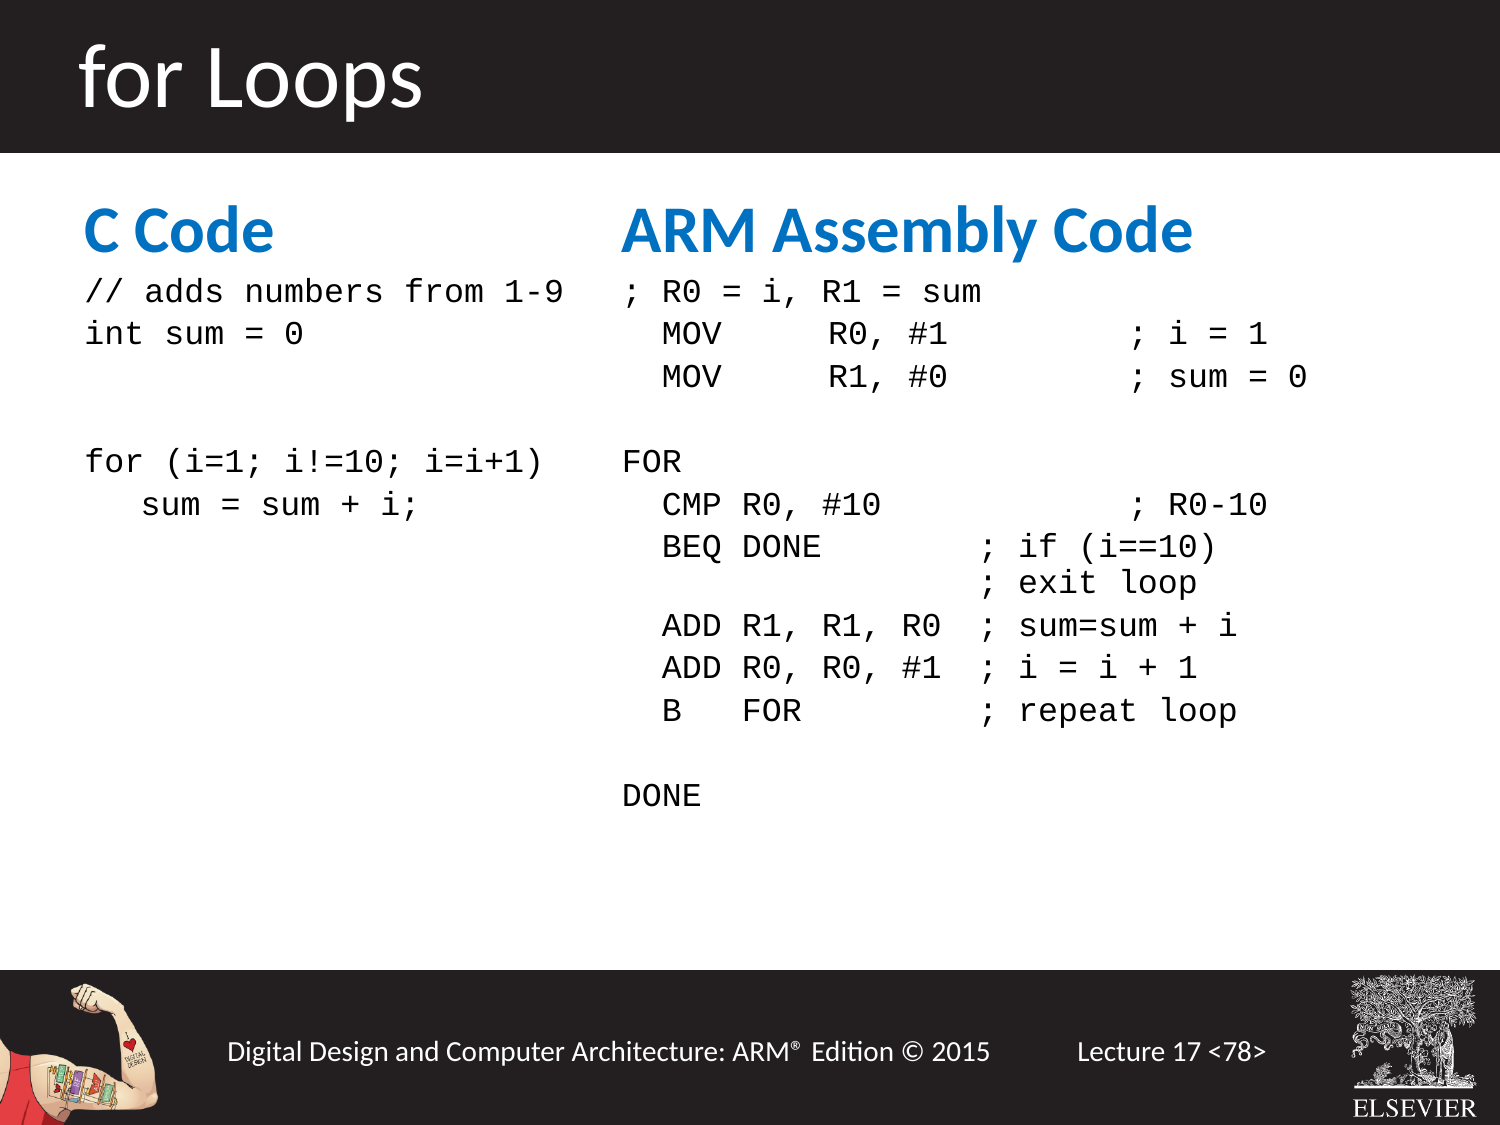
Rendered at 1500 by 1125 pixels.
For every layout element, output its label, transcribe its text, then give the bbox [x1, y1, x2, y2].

picture [1350, 974, 1477, 1117]
picture [0, 979, 163, 1125]
text_box for Loops [63, 8, 1488, 133]
text_box C Code // adds numbers from 1-9 int sum = 0 for (i=1; i!=10; i=i+1) sum = sum + i; [69, 187, 720, 875]
text_box ARM Assembly Code ; R0 = i, R1 = sum MOV R0, #1 ; i = 1 MOV R1, #0 ; sum = 0 FOR CMP R0, #10 ; R0-10 BEQ DONE ; if (i==10) ; exit loop ADD R1, R1, R0 ; sum=sum + i ADD R0, R0, #1 ; i = i + 1 B FOR ; repeat loop DONE [607, 187, 1500, 863]
